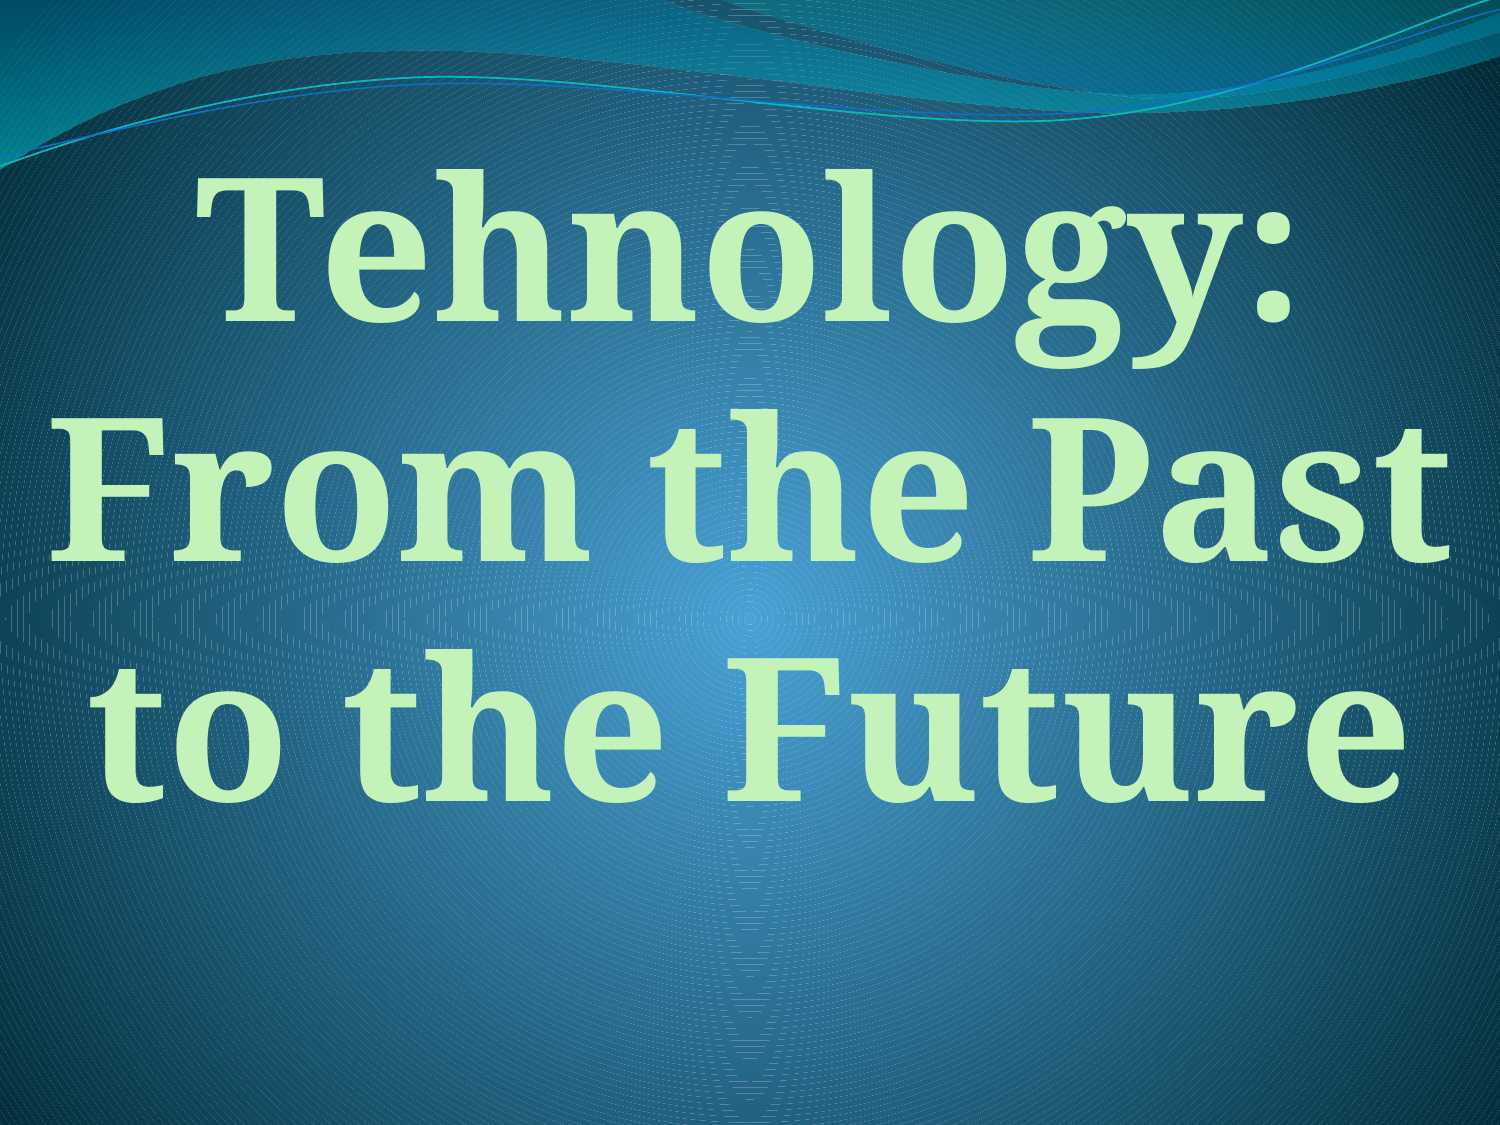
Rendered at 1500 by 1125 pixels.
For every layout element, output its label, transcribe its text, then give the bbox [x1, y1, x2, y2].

text_box Tehnology: From the Past to the Future [0, 113, 1500, 849]
